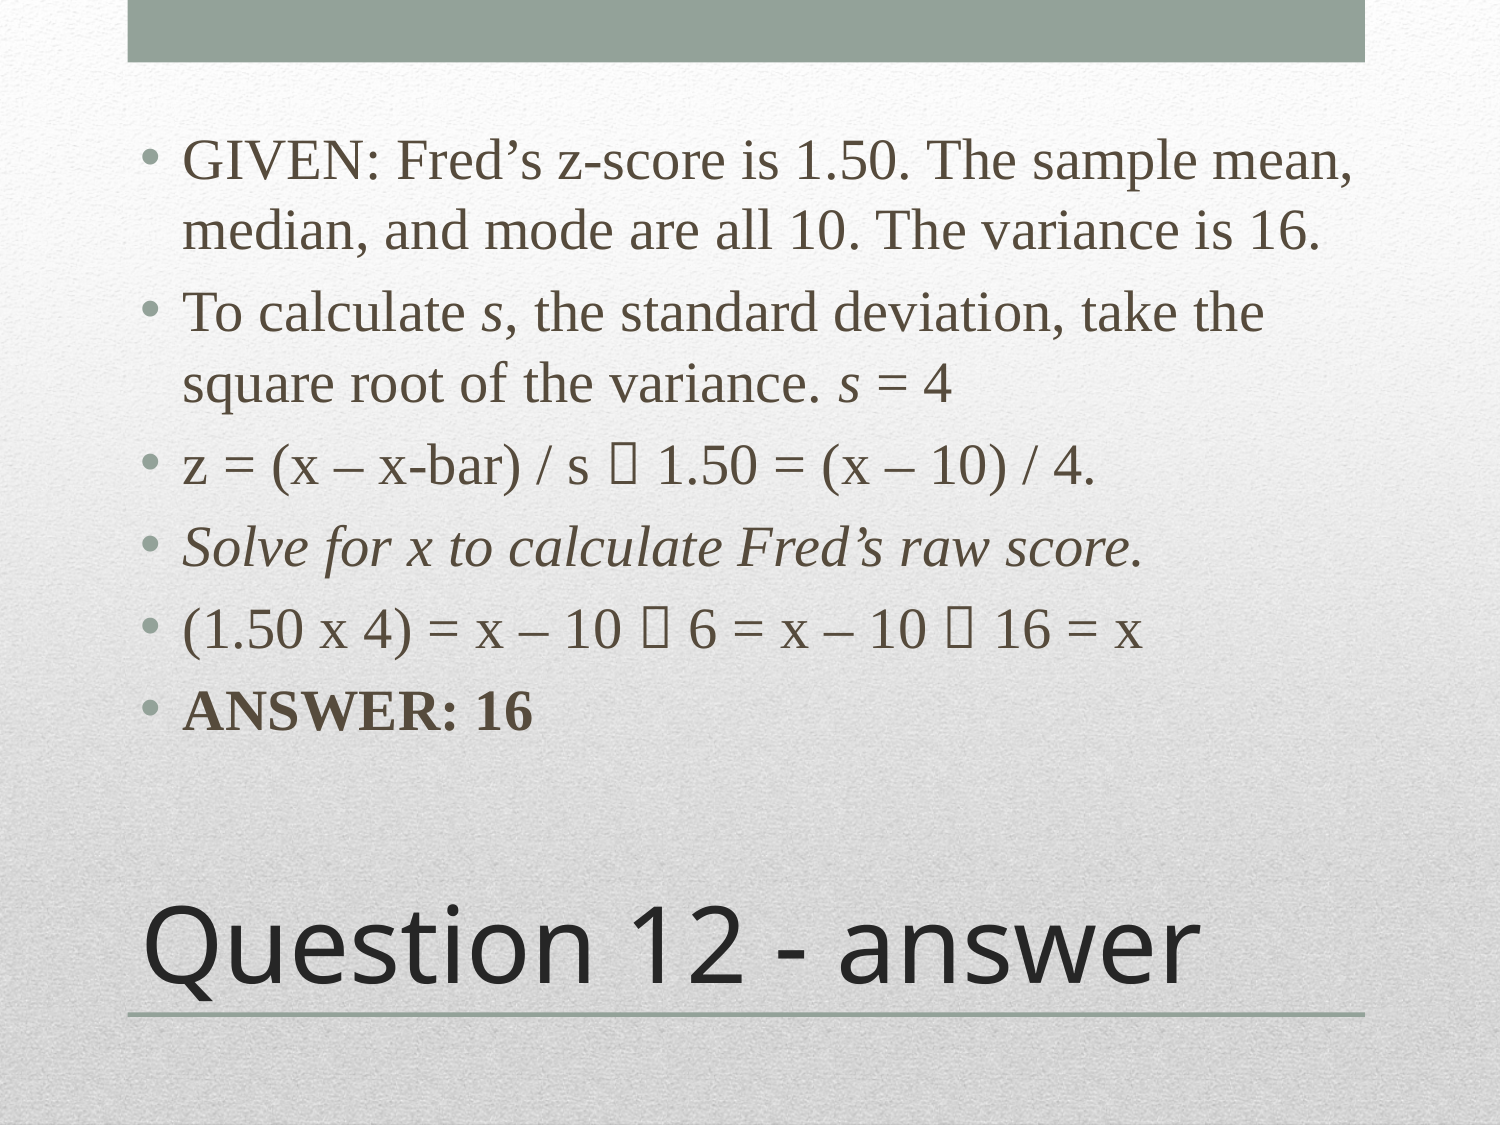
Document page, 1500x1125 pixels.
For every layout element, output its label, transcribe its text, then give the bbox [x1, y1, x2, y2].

title Question 12 - answer [125, 750, 1238, 1013]
list GIVEN: Fred’s z-score is 1.50. The sample mean, median, and mode are all 10. The variance is 16. To calculate s, the standard deviation, take the square root of the variance. s = 4 z = (x – x-bar) / s  1.50 = (x – 10) / 4. Solve for x to calculate Fred’s raw score. (1.50 x 4) = x – 10  6 = x – 10  16 = x ANSWER: 16 [125, 112, 1400, 750]
